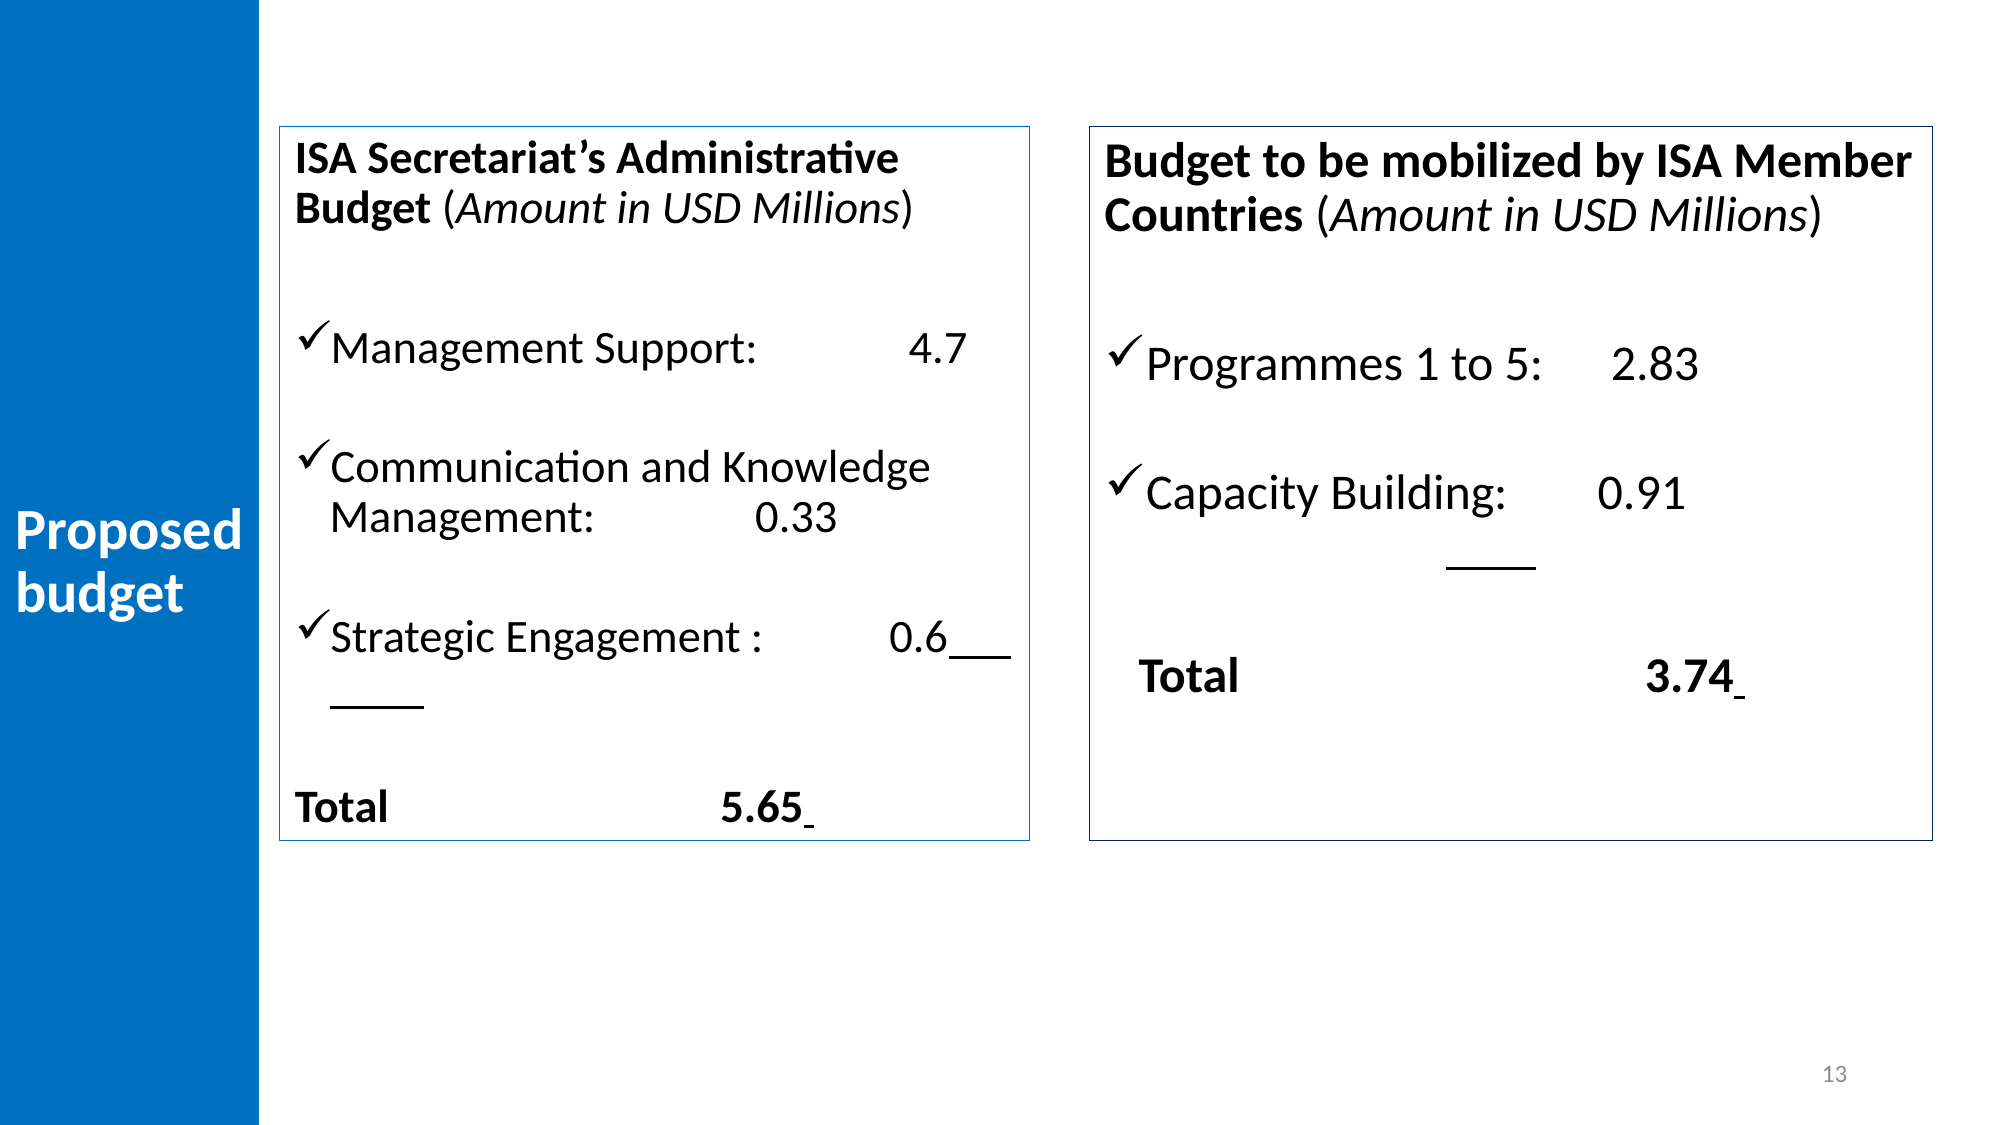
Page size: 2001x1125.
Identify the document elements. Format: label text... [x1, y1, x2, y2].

list Budget to be mobilized by ISA Member Countries (Amount in USD Millions) Programmes 1 to 5: 2.83 Capacity Building: 0.91 Total 3.74 [1089, 126, 1933, 841]
slide_number 13 [1412, 1042, 1863, 1103]
text_box Proposed budget [0, 0, 259, 1125]
list ISA Secretariat’s Administrative Budget (Amount in USD Millions) Management Support: 4.7 Communication and Knowledge Management: 0.33 Strategic Engagement : 0.6 Total 5.65 [279, 126, 1030, 841]
